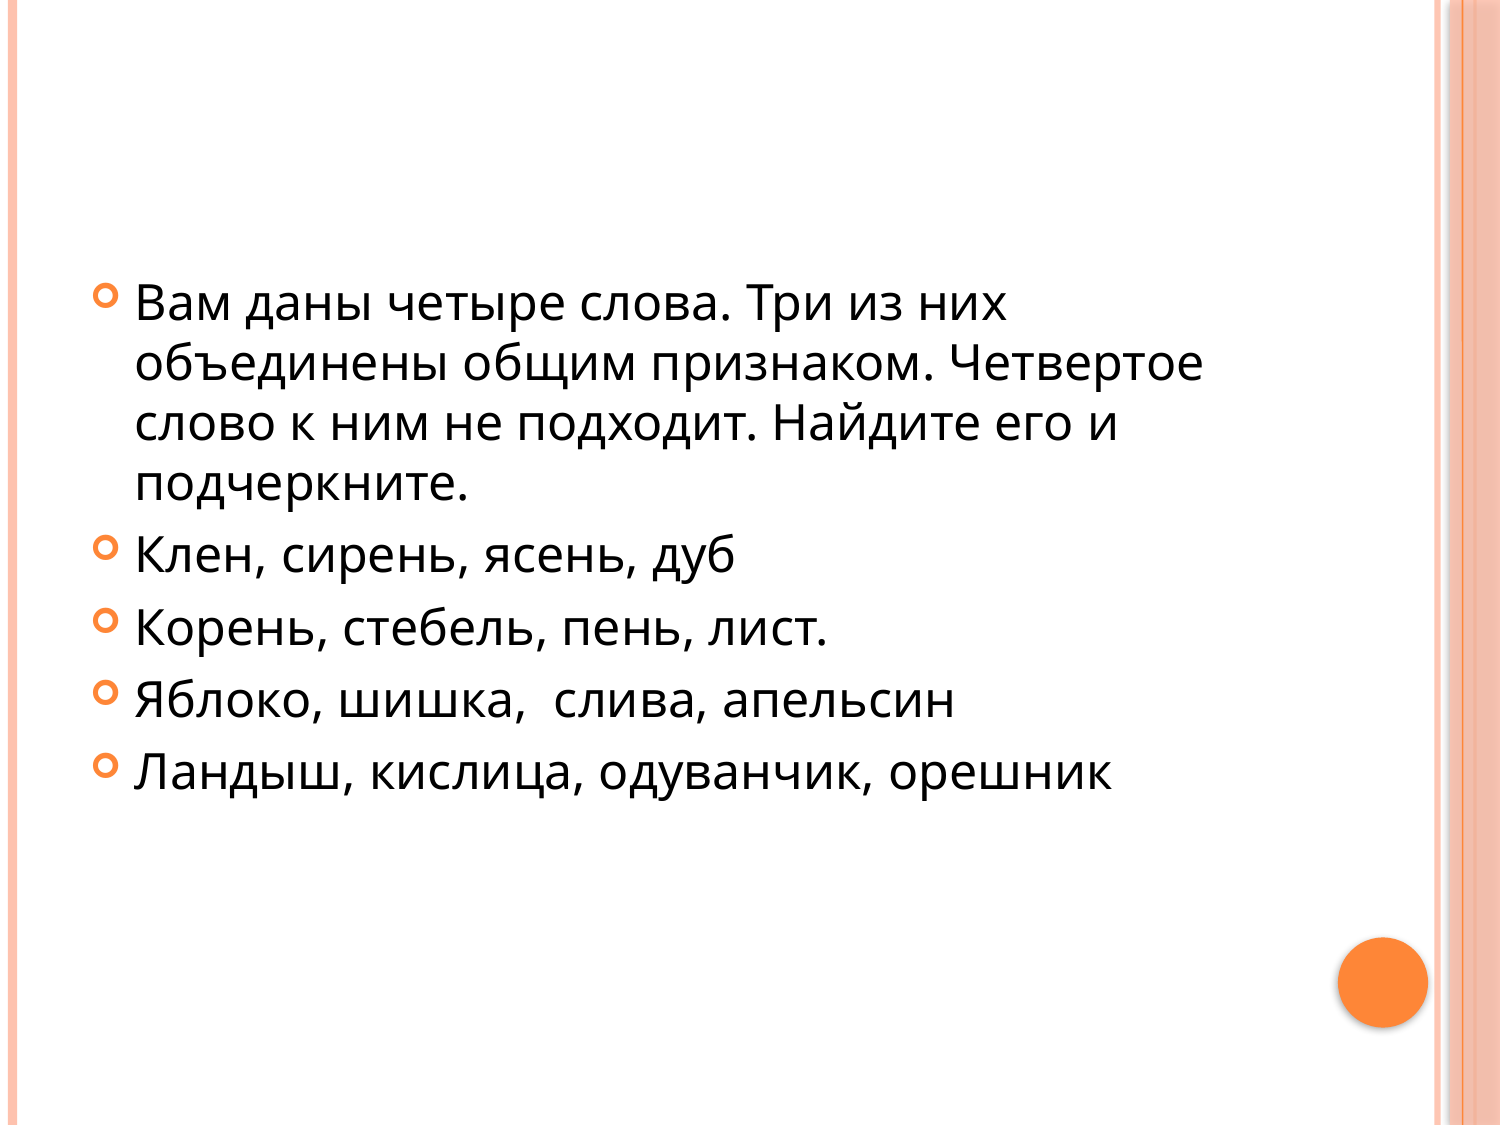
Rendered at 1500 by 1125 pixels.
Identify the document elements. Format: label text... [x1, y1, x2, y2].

list Вам даны четыре слова. Три из них объединены общим признаком. Четвертое слово к ним не подходит. Найдите его и подчеркните. Клен, сирень, ясень, дуб Корень, стебель, пень, лист. Яблоко, шишка, слива, апельсин Ландыш, кислица, одуванчик, орешник [74, 262, 1301, 1063]
